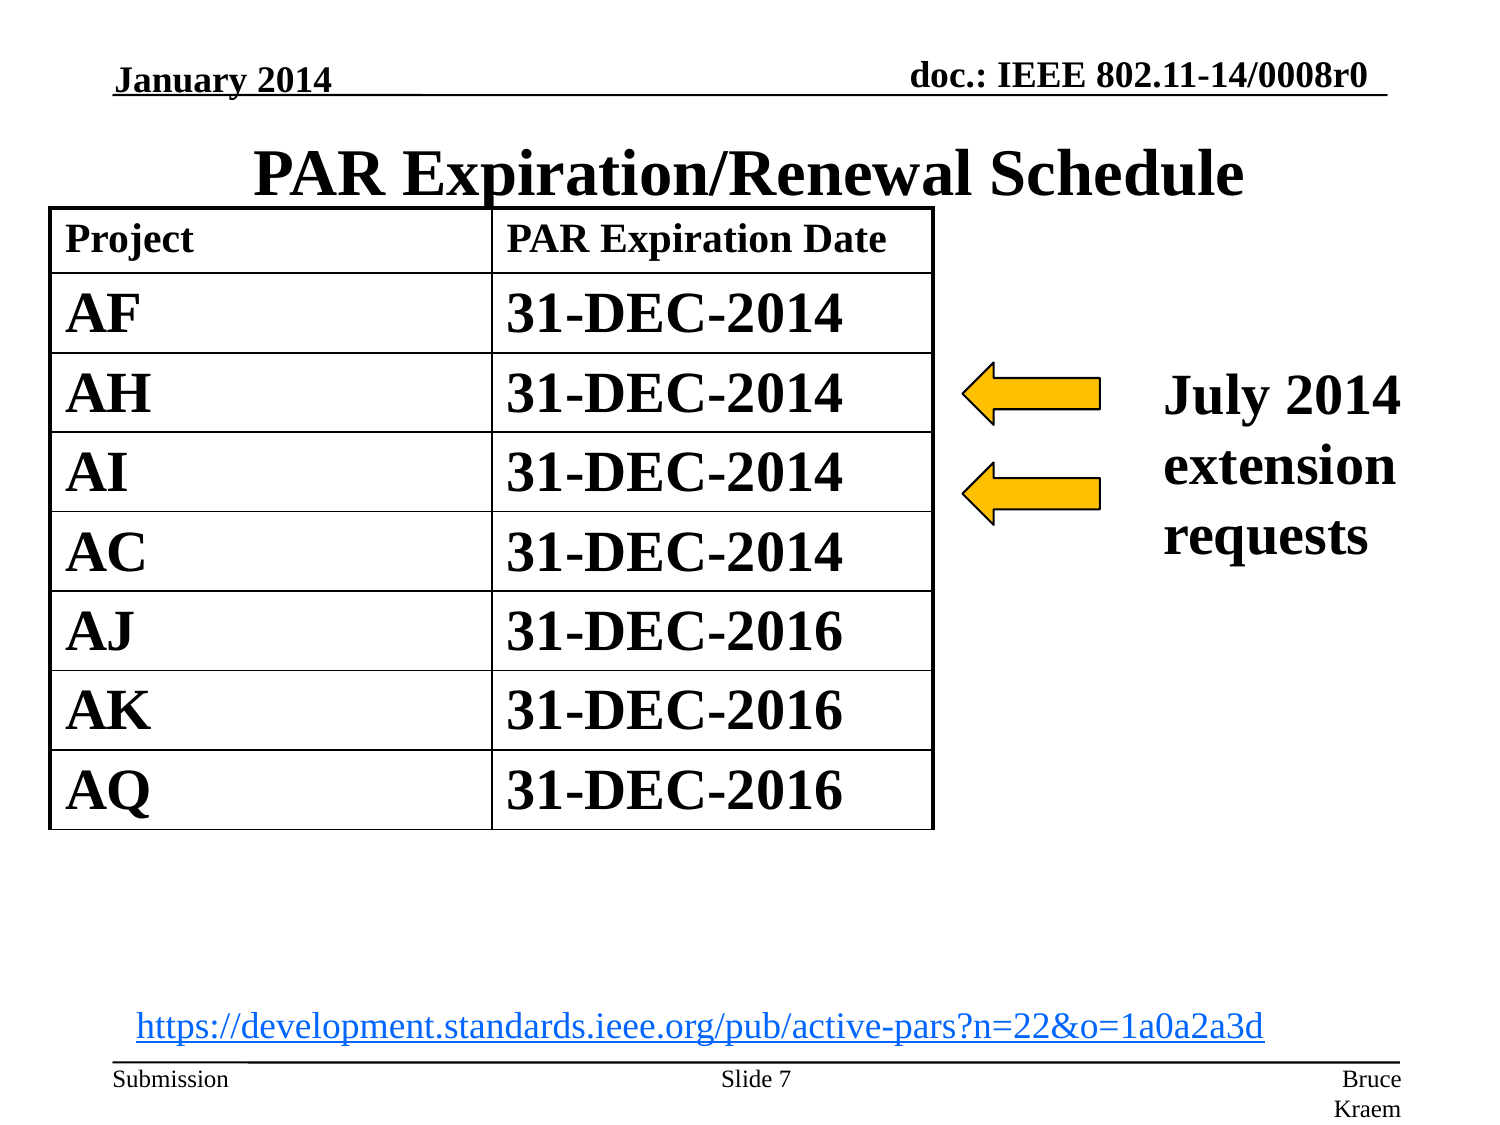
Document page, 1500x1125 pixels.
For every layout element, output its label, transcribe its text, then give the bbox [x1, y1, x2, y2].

text_box [962, 462, 1100, 525]
table_cell AC [52, 512, 491, 590]
table_cell 31-DEC-2016 [493, 671, 931, 749]
text_box https://development.standards.ieee.org/pub/active-pars?n=22&o=1a0a2a3d [121, 993, 1280, 1054]
table_cell AK [52, 671, 491, 749]
title PAR Expiration/Renewal Schedule [112, 112, 1388, 225]
table_cell 31-DEC-2016 [493, 751, 931, 829]
text_box [962, 362, 1100, 425]
table_header PAR Expiration Date [493, 210, 931, 272]
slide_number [114, 54, 335, 100]
table_cell AF [52, 274, 491, 352]
text_box July 2014 extension requests [1148, 348, 1426, 574]
table_cell AJ [52, 592, 491, 670]
table_cell AQ [52, 751, 491, 829]
table_cell AH [52, 354, 491, 431]
table_cell AI [52, 433, 491, 511]
table_header Project [52, 210, 491, 272]
table_cell 31-DEC-2014 [493, 354, 931, 431]
table_cell 31-DEC-2016 [493, 592, 931, 670]
table_cell 31-DEC-2014 [493, 433, 931, 511]
slide_number Slide 7 [712, 1062, 800, 1093]
table_cell 31-DEC-2014 [493, 274, 931, 352]
table_cell 31-DEC-2014 [493, 512, 931, 590]
footer Bruce Kraemer, Marvell [1325, 1062, 1402, 1093]
